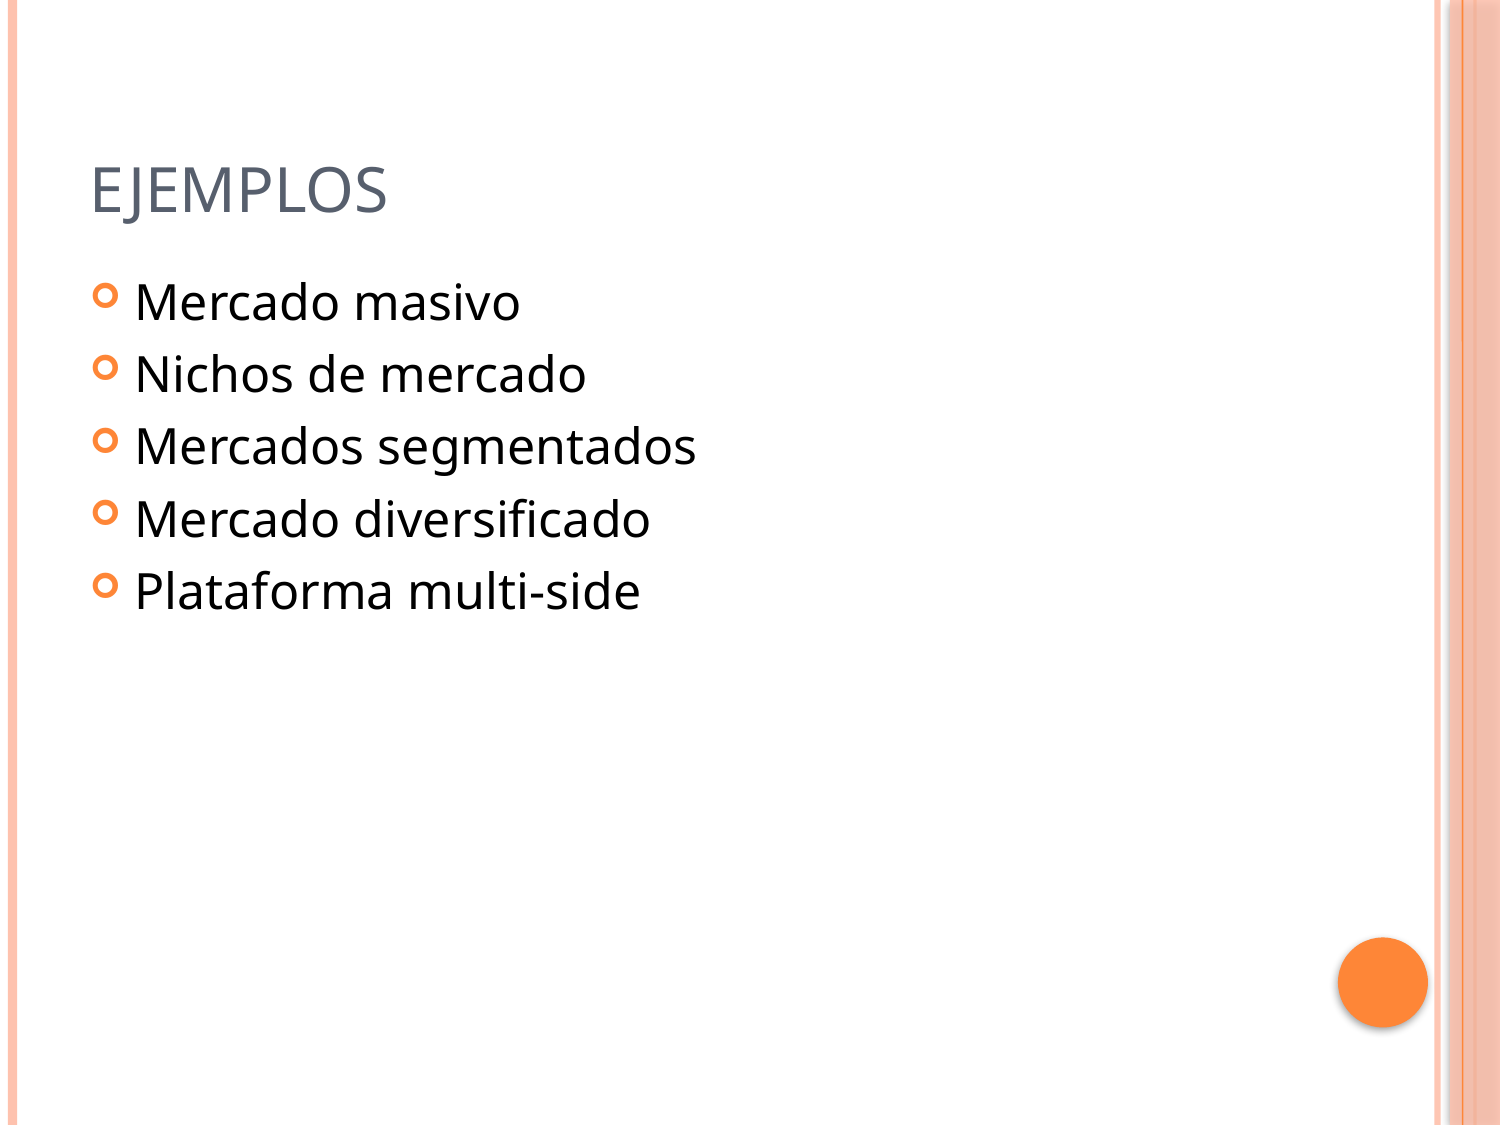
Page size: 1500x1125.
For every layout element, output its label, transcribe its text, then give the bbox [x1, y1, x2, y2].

list Mercado masivo Nichos de mercado Mercados segmentados Mercado diversificado Plataforma multi-side [75, 262, 1300, 1062]
title Ejemplos [75, 45, 1300, 233]
